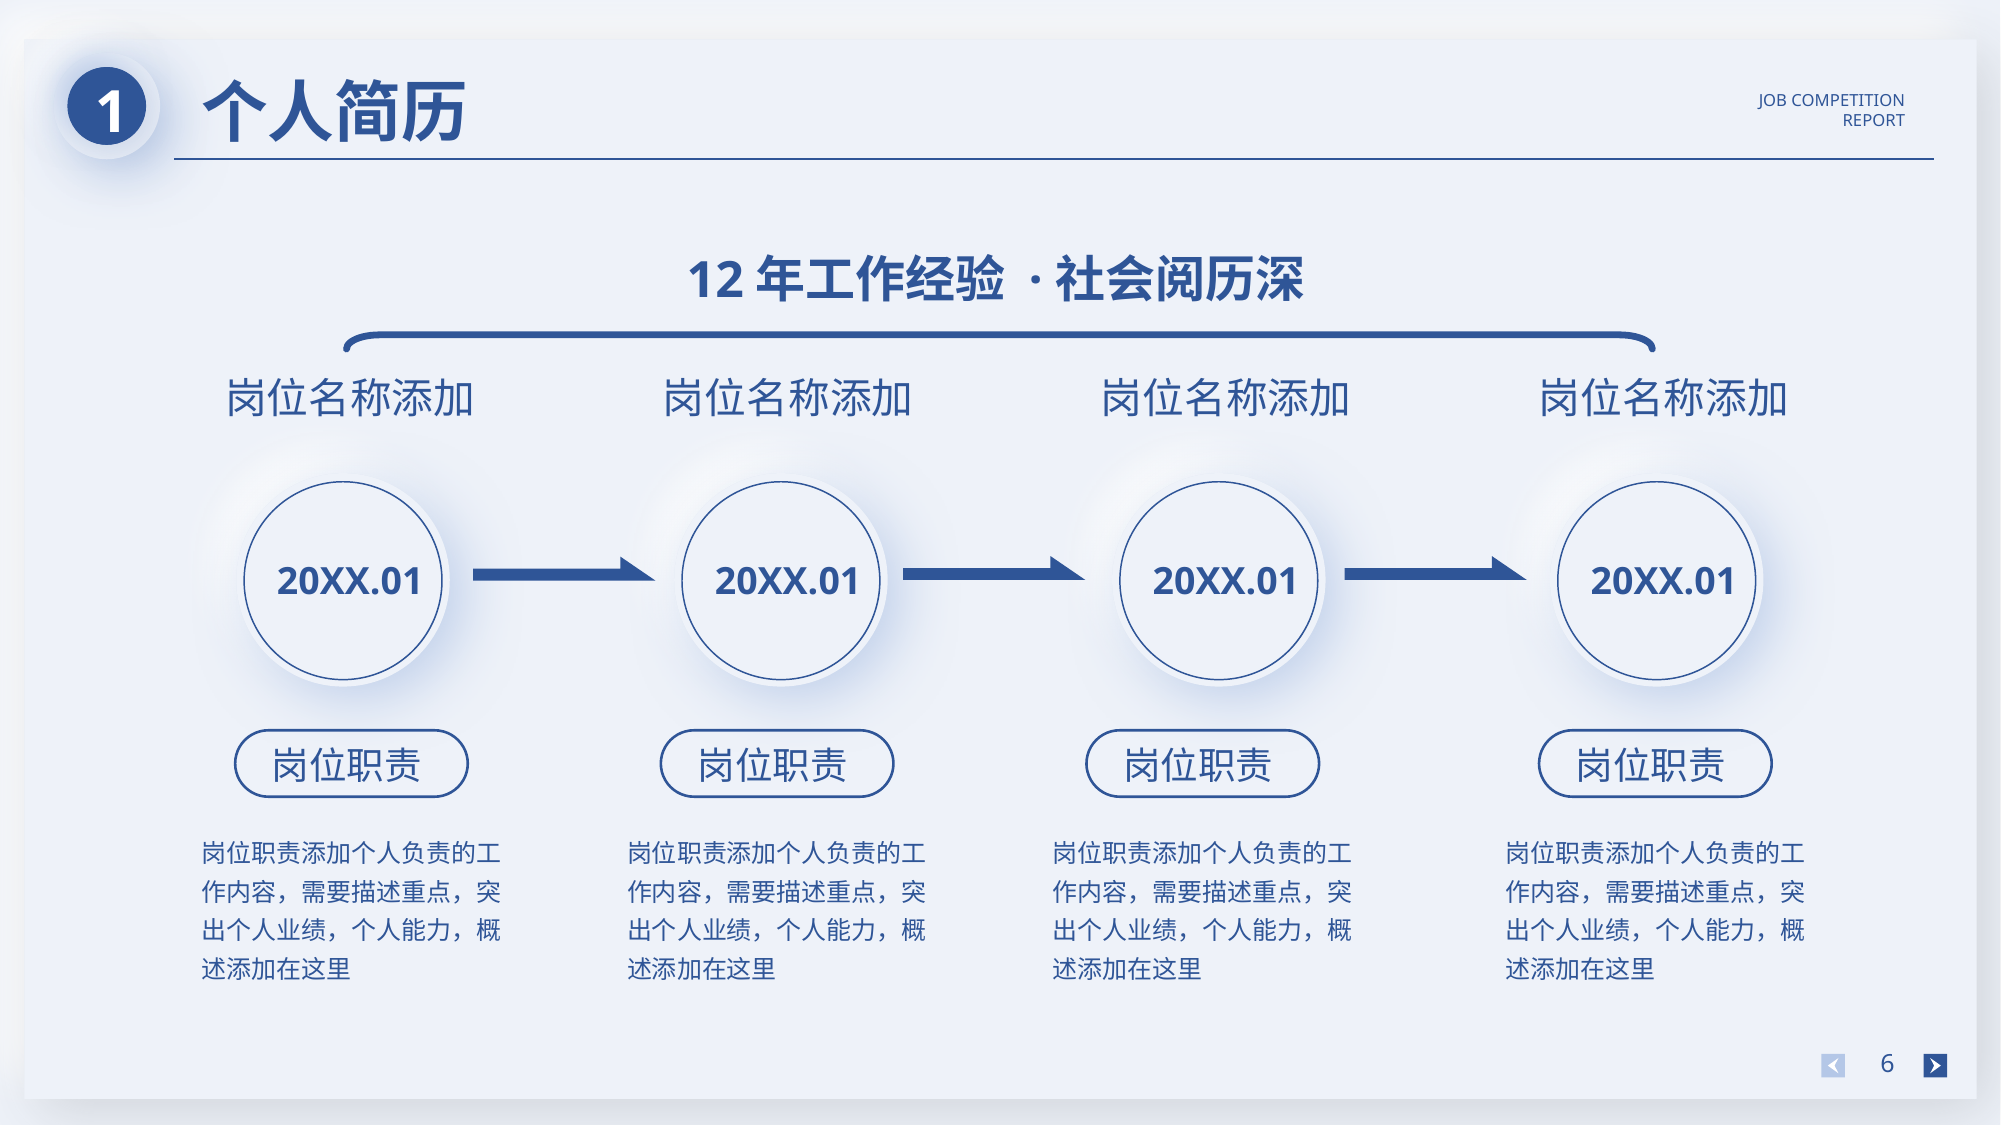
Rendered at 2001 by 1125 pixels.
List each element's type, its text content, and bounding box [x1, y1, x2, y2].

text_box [1487, 473, 1840, 687]
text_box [186, 730, 520, 992]
text_box 岗位名称添加 [1514, 364, 1814, 429]
text_box [345, 334, 1653, 350]
text_box 岗位名称添加 [638, 364, 938, 429]
text_box [527, 567, 612, 582]
text_box 岗位名称添加 [200, 364, 500, 429]
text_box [612, 730, 945, 992]
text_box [612, 473, 964, 687]
text_box JOB COMPETITION REPORT [1719, 82, 1920, 137]
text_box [53, 52, 161, 160]
text_box [1402, 567, 1487, 581]
text_box 12年工作经验 ·社会阅历深 [555, 239, 1436, 315]
text_box 岗位名称添加 [1076, 364, 1376, 429]
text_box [174, 473, 527, 687]
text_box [1050, 473, 1402, 687]
text_box 个人简历 [186, 62, 539, 157]
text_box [1490, 730, 1823, 992]
text_box [964, 554, 1050, 581]
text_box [1037, 730, 1371, 992]
